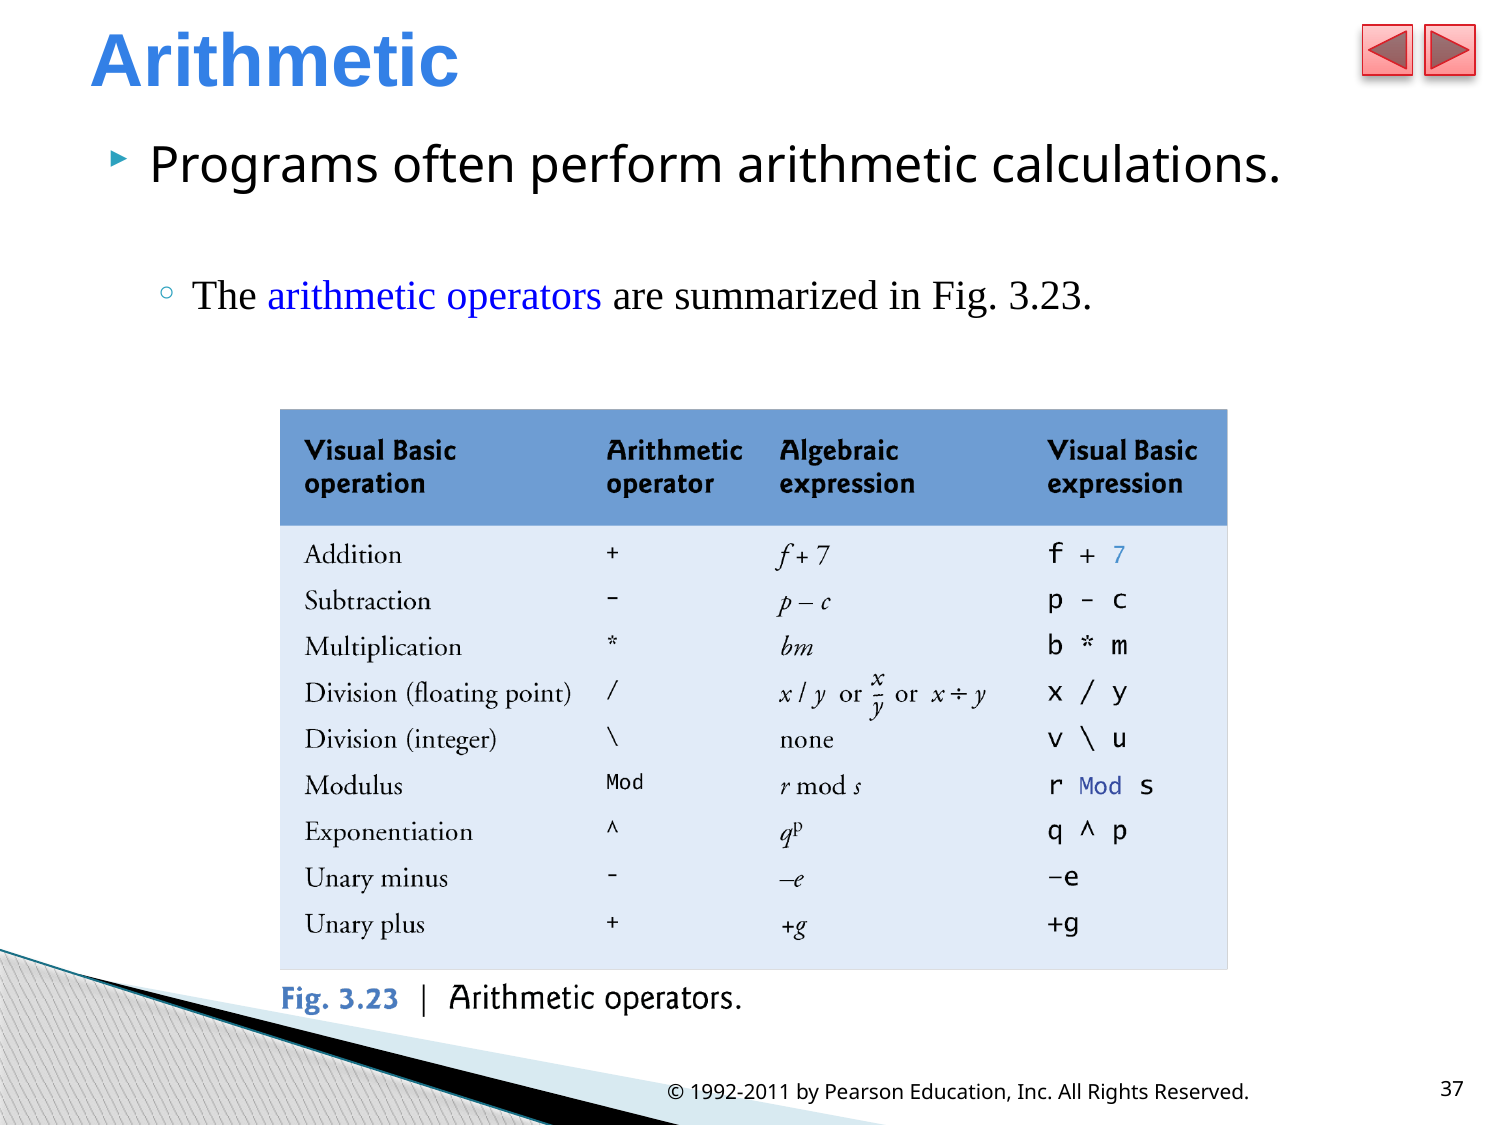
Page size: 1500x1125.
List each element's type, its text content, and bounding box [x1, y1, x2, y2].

title Arithmetic [75, 0, 1425, 124]
list Programs often perform arithmetic calculations. The arithmetic operators are summarized in Fig. 3.23. [74, 124, 1426, 868]
picture [262, 399, 1238, 1026]
footer © 1992-2011 by Pearson Education, Inc. All Rights Reserved. [612, 1051, 1305, 1112]
slide_number 37 [1418, 1051, 1479, 1112]
